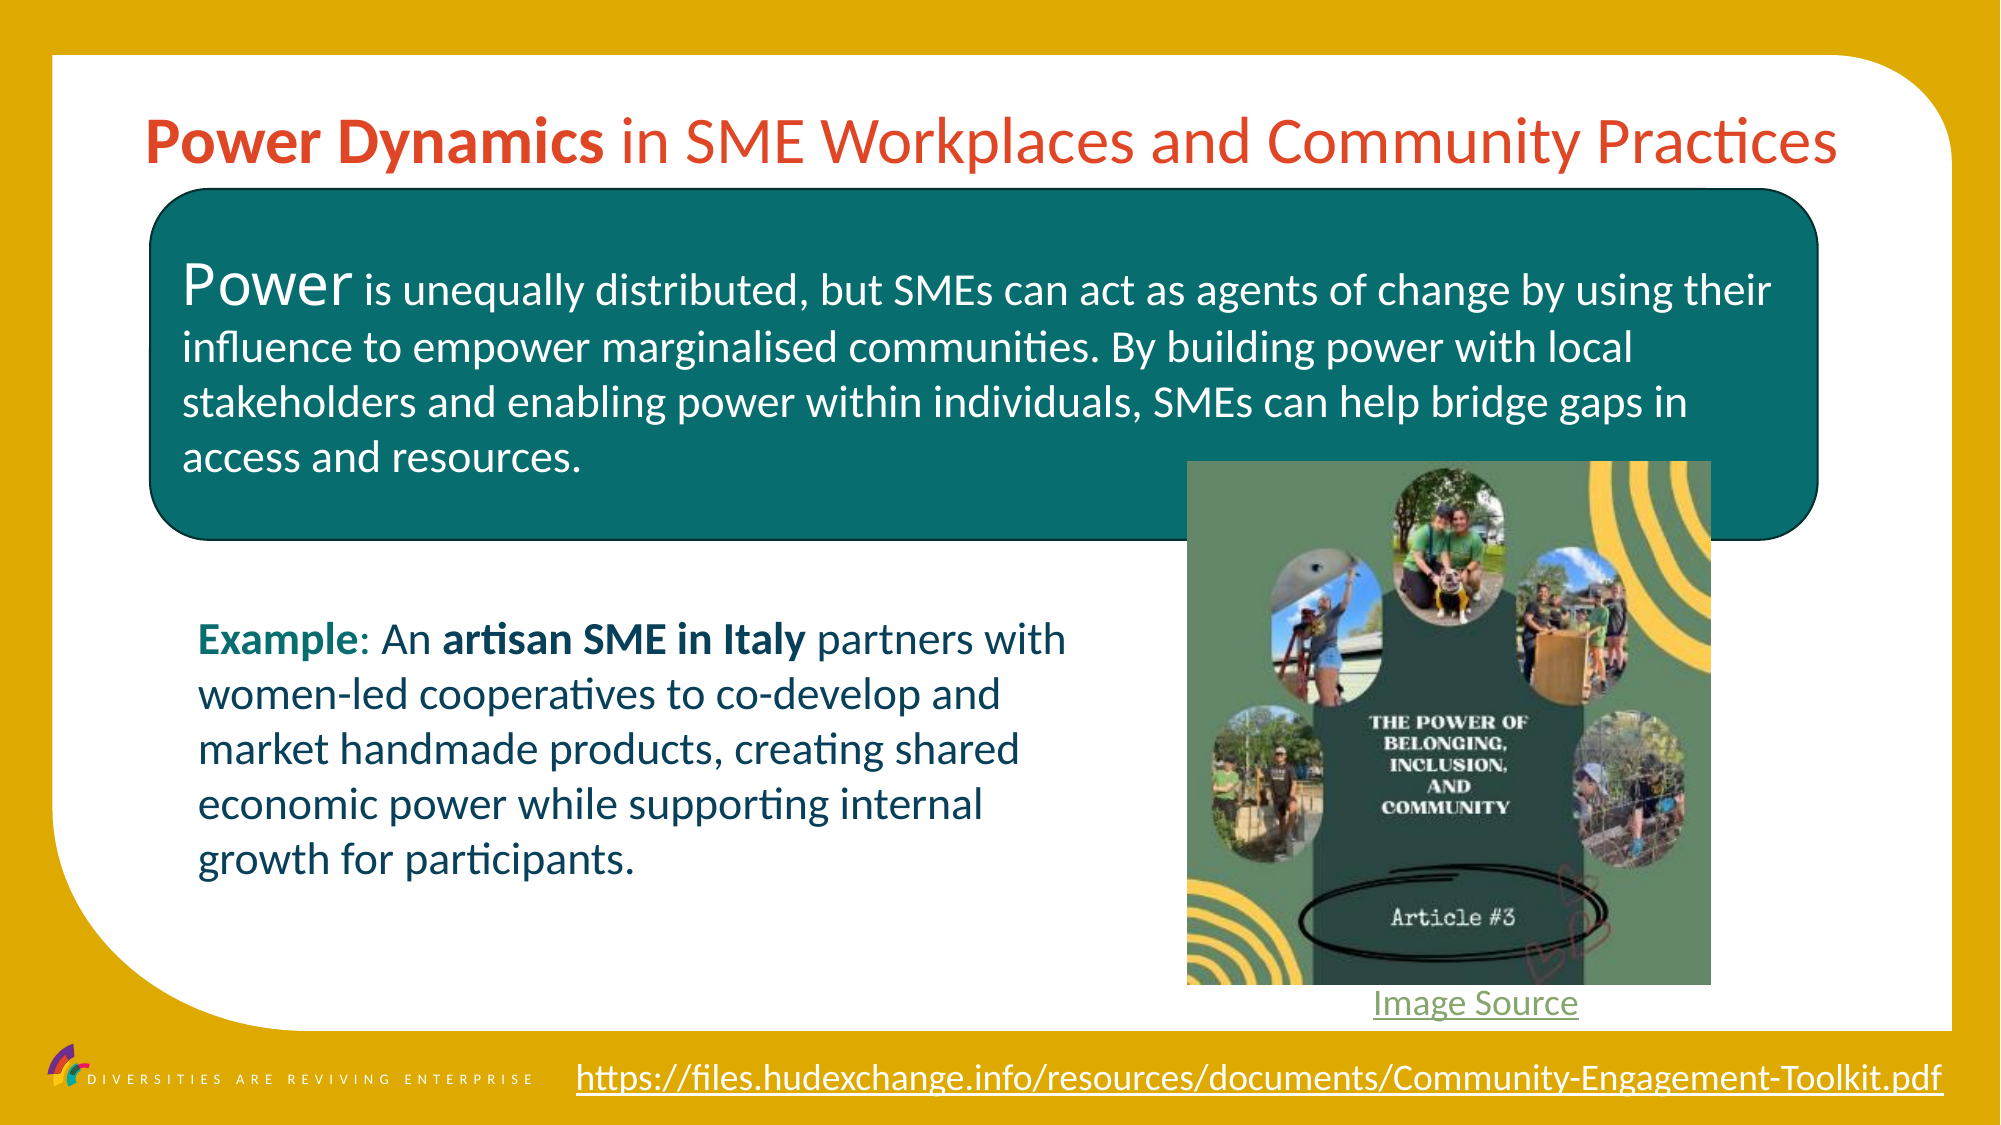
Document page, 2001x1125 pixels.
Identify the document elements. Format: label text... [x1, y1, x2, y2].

text_box Power is unequally distributed, but SMEs can act as agents of change by using their influence to empower marginalised communities. By building power with local stakeholders and enabling power within individuals, SMEs can help bridge gaps in access and resources. [148, 187, 1819, 541]
text_box Image Source [1263, 985, 1689, 1031]
picture [1187, 461, 1711, 985]
text_box https://files.hudexchange.info/resources/documents/Community-Engagement-Toolkit.pdf [560, 1045, 2000, 1106]
text_box Example: An artisan SME in Italy partners with women-led cooperatives to co-develop and market handmade products, creating shared economic power while supporting internal growth for participants. [183, 601, 1084, 891]
list Power Dynamics in SME Workplaces and Community Practices [130, 98, 1869, 231]
